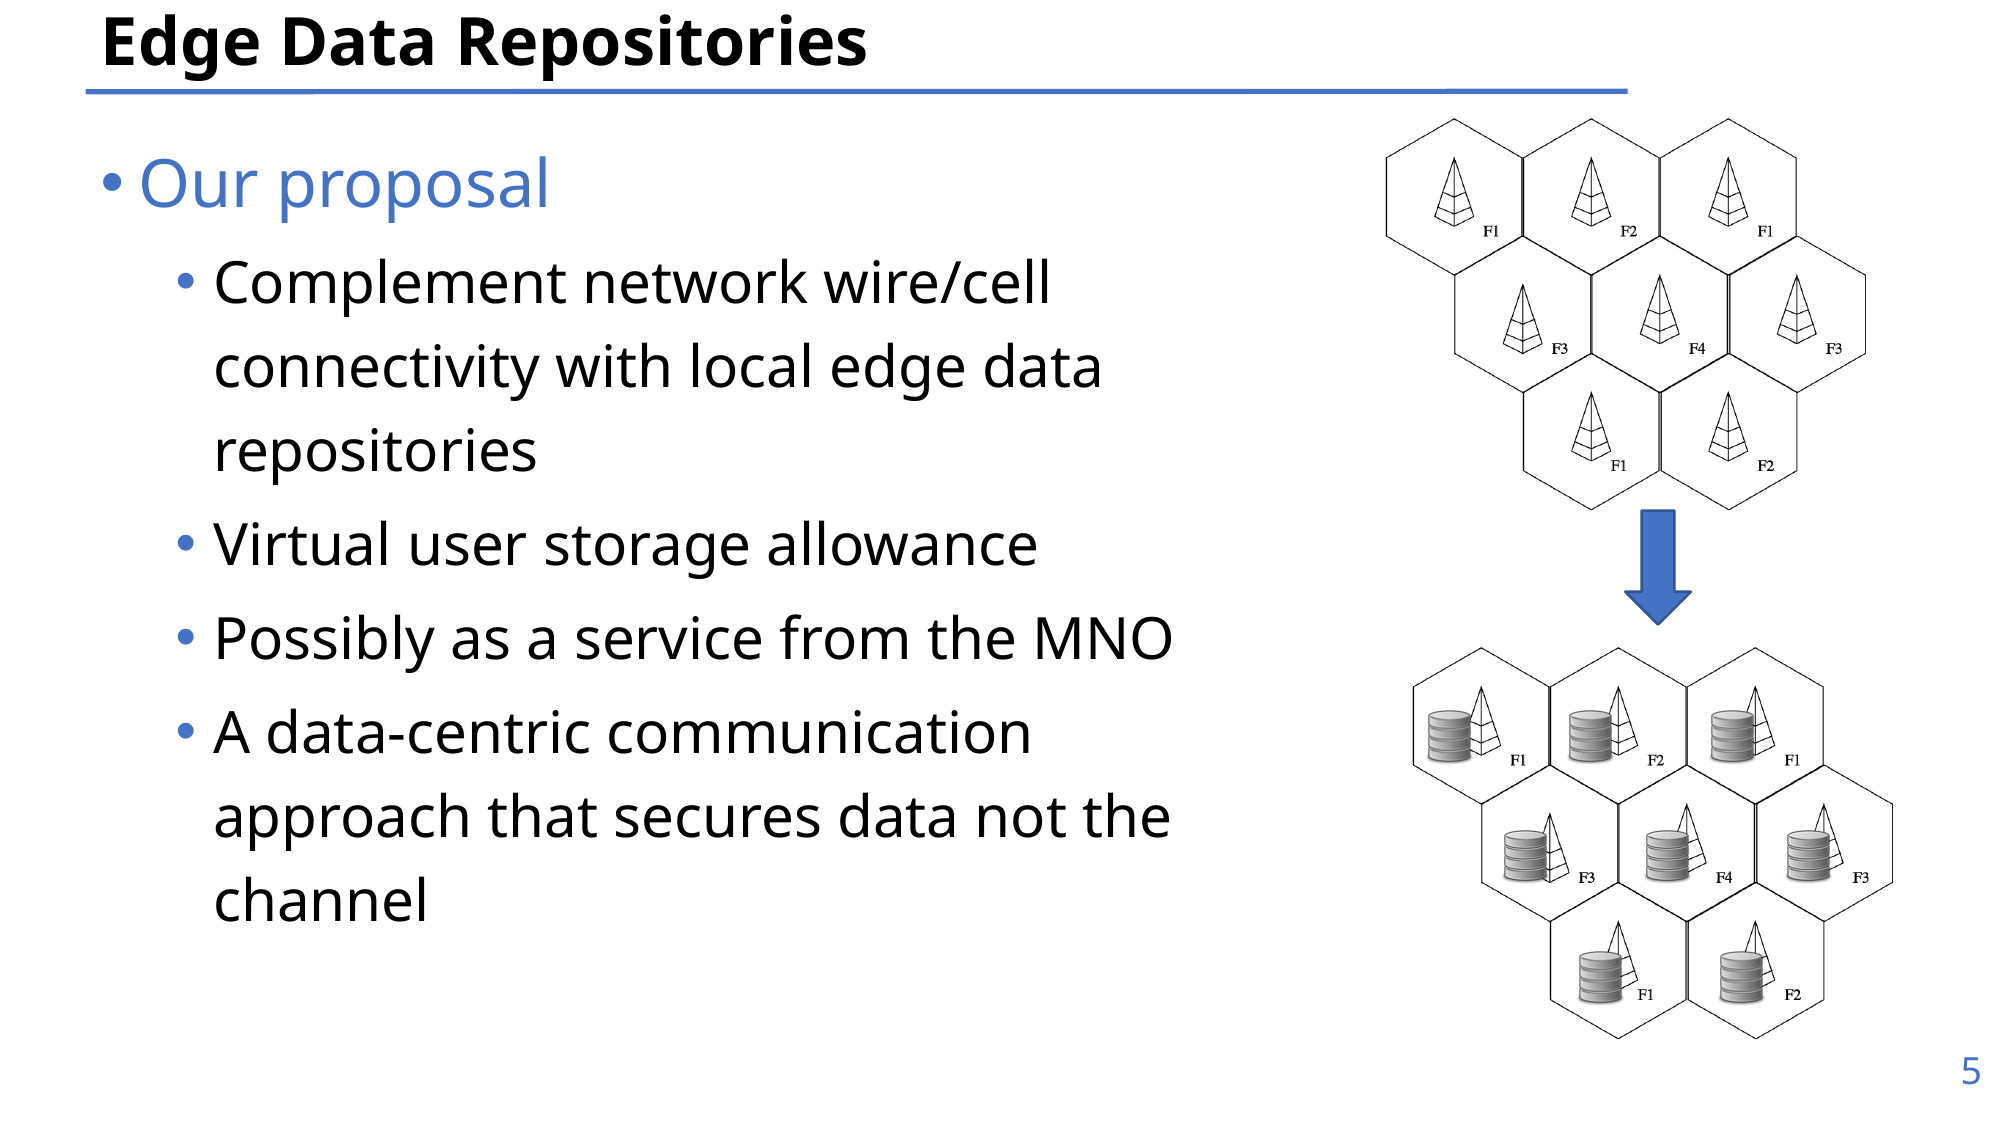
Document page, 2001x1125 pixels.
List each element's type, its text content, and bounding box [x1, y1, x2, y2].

title Edge Data Repositories [85, 0, 1897, 92]
slide_number 5 [1823, 1039, 1998, 1123]
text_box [1407, 646, 1897, 1040]
picture [1380, 117, 1870, 511]
text_box [1624, 511, 1693, 626]
list Our proposal Complement network wire/cell connectivity with local edge data repositories Virtual user storage allowance Possibly as a service from the MNO A data-centric communication approach that secures data not the channel [85, 117, 1228, 1040]
